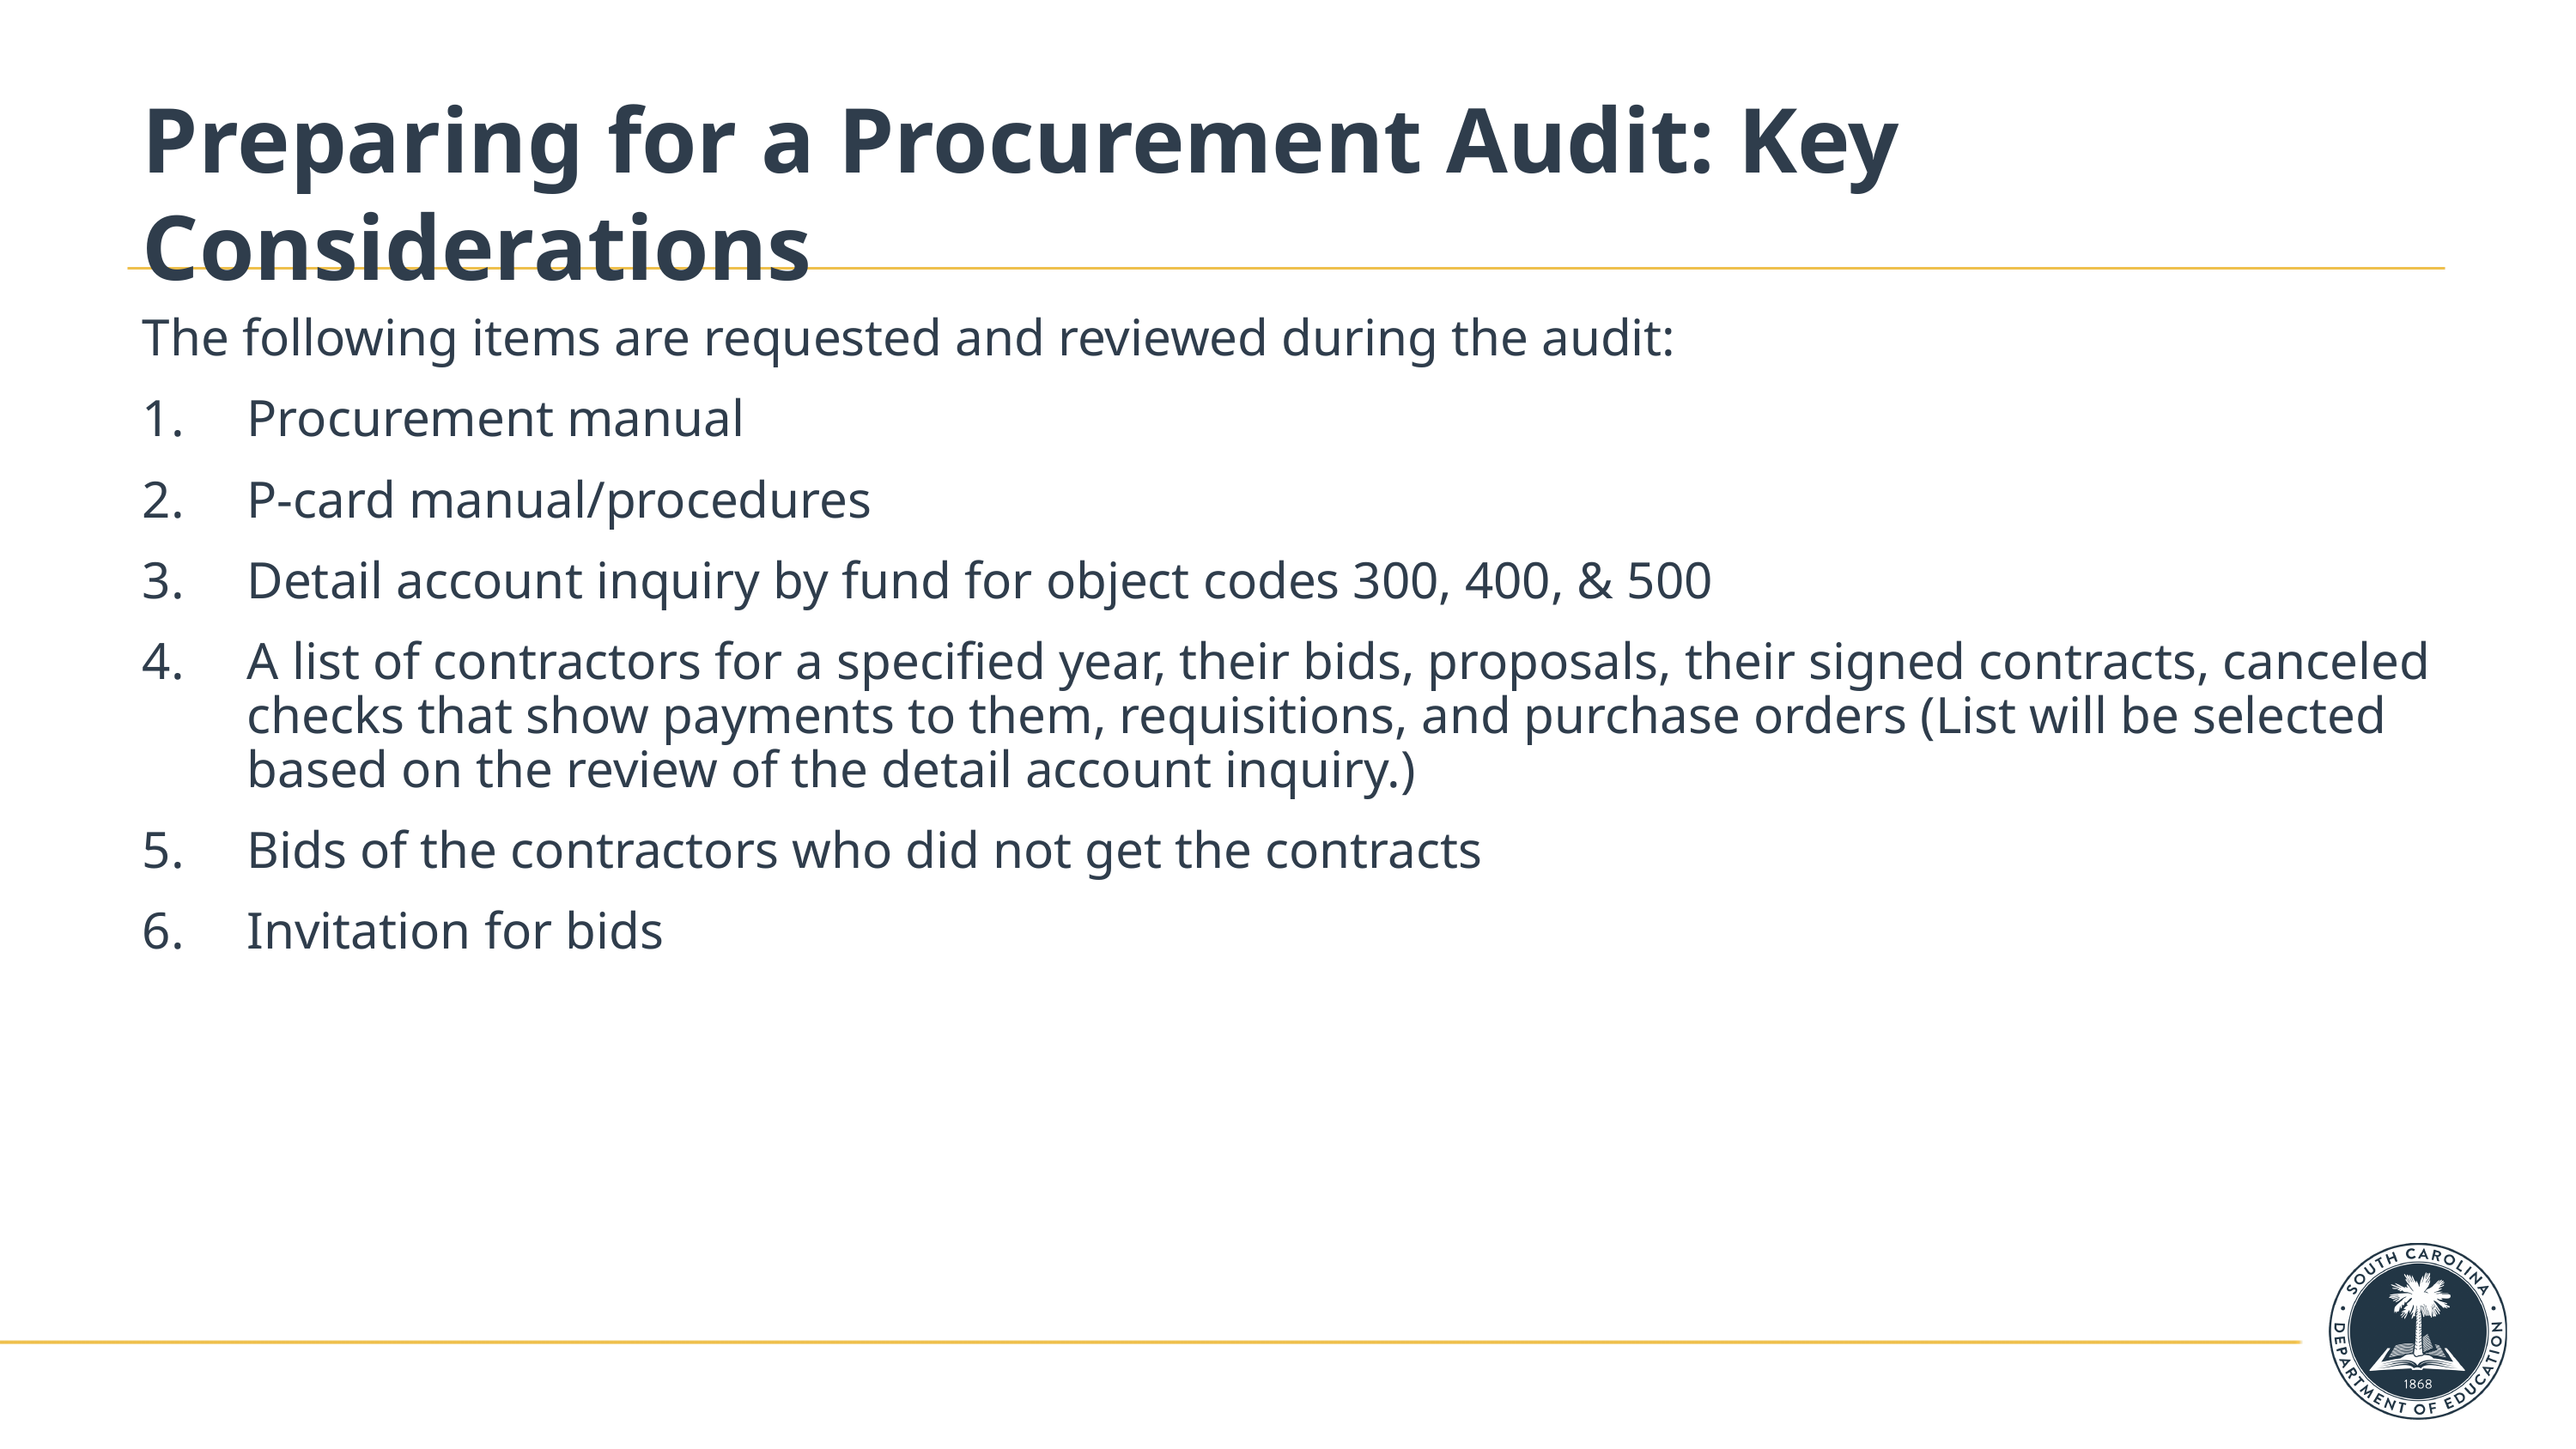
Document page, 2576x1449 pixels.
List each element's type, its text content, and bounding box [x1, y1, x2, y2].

title Preparing for a Procurement Audit: Key Considerations [129, 76, 2447, 232]
list The following items are requested and reviewed during the audit: Procurement manual P-card manual/procedures Detail account inquiry by fund for object codes 300, 400, & 500 A list of contractors for a specified year, their bids, proposals, their signed contracts, canceled checks that show payments to them, requisitions, and purchase orders (List will be selected based on the review of the detail account inquiry.) Bids of the contractors who did not get the contracts Invitation for bids [129, 306, 2447, 1149]
picture [2329, 1243, 2507, 1420]
